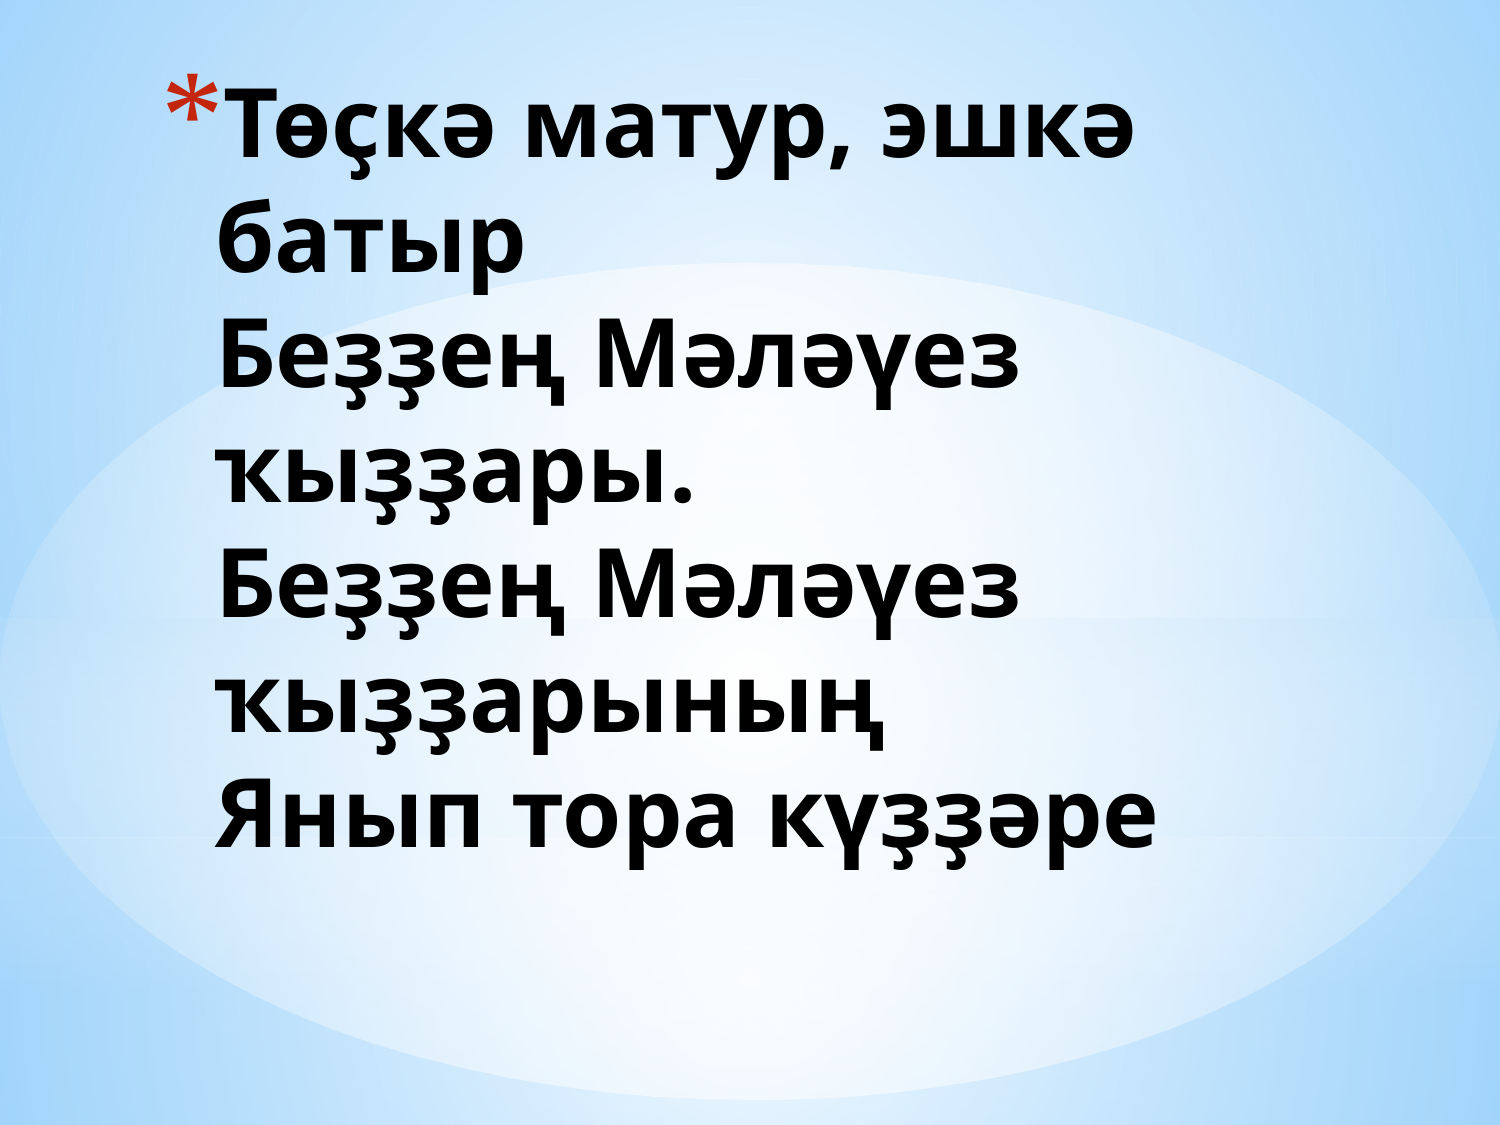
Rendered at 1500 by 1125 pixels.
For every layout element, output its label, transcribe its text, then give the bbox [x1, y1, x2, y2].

title Төҫкә матур, эшкә батыр Беҙҙең Мәләүез ҡыҙҙары. Беҙҙең Мәләүез ҡыҙҙарының Янып тора күҙҙәре [147, 54, 1363, 1024]
